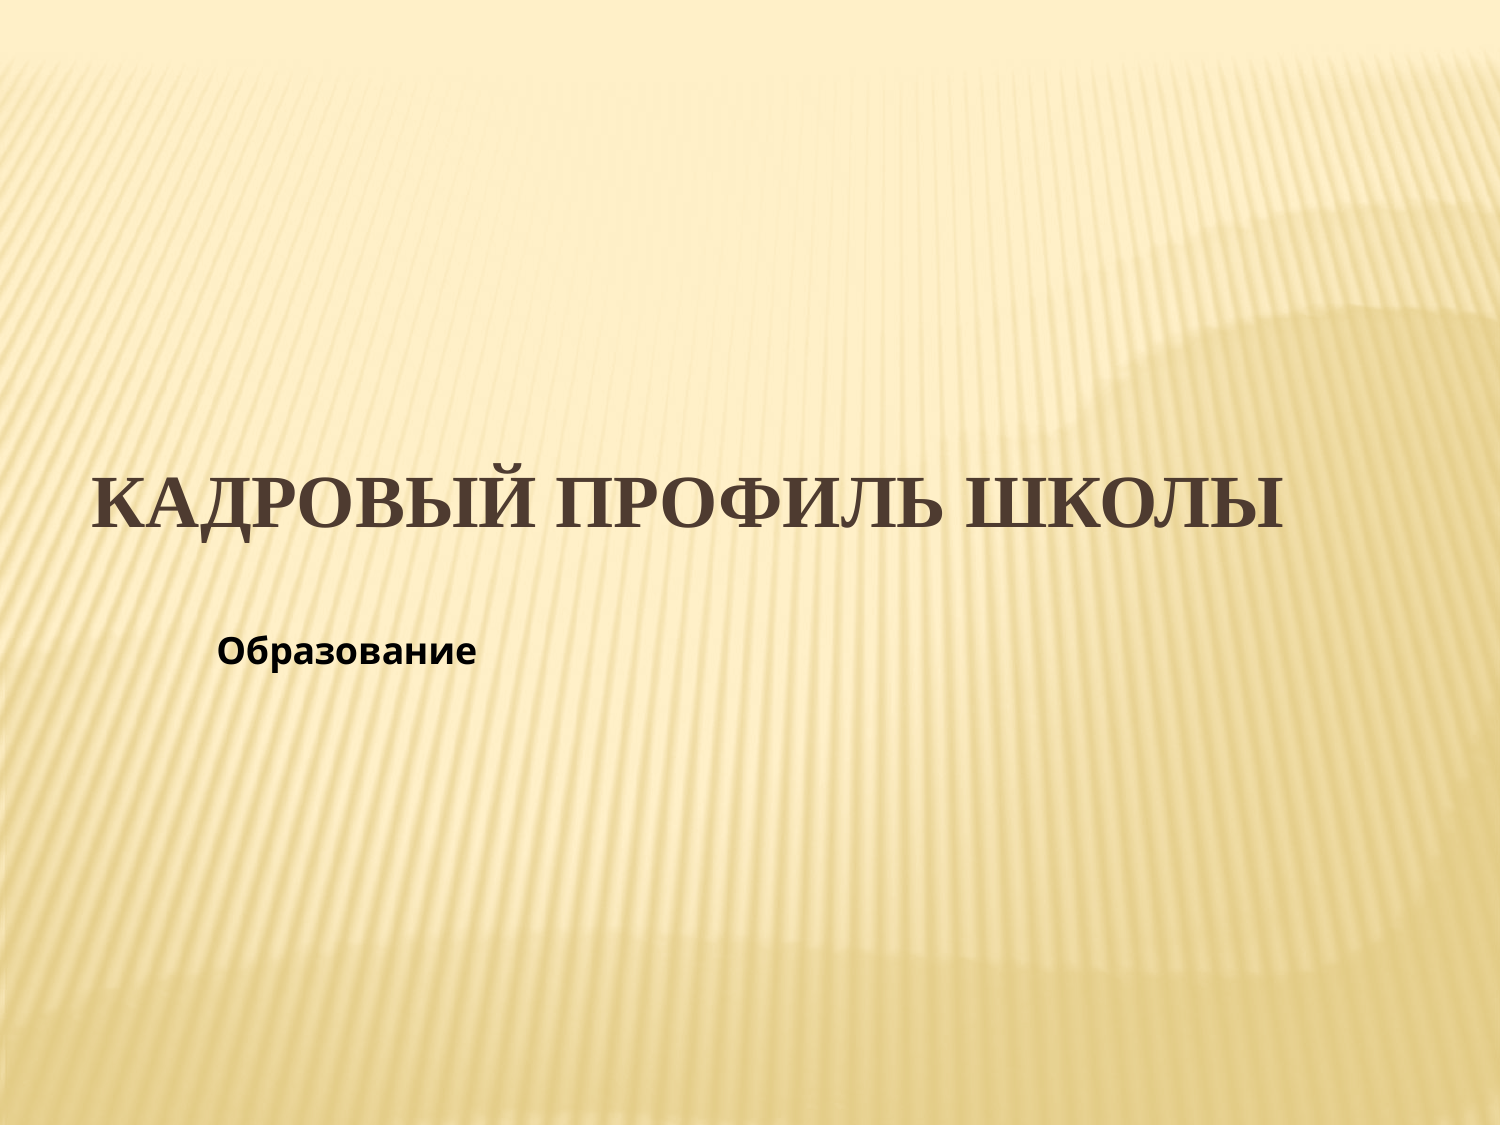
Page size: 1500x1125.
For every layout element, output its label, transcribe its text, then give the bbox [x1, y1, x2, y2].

chart [52, 593, 641, 1125]
title Кадровый профиль школы [76, 397, 1465, 598]
